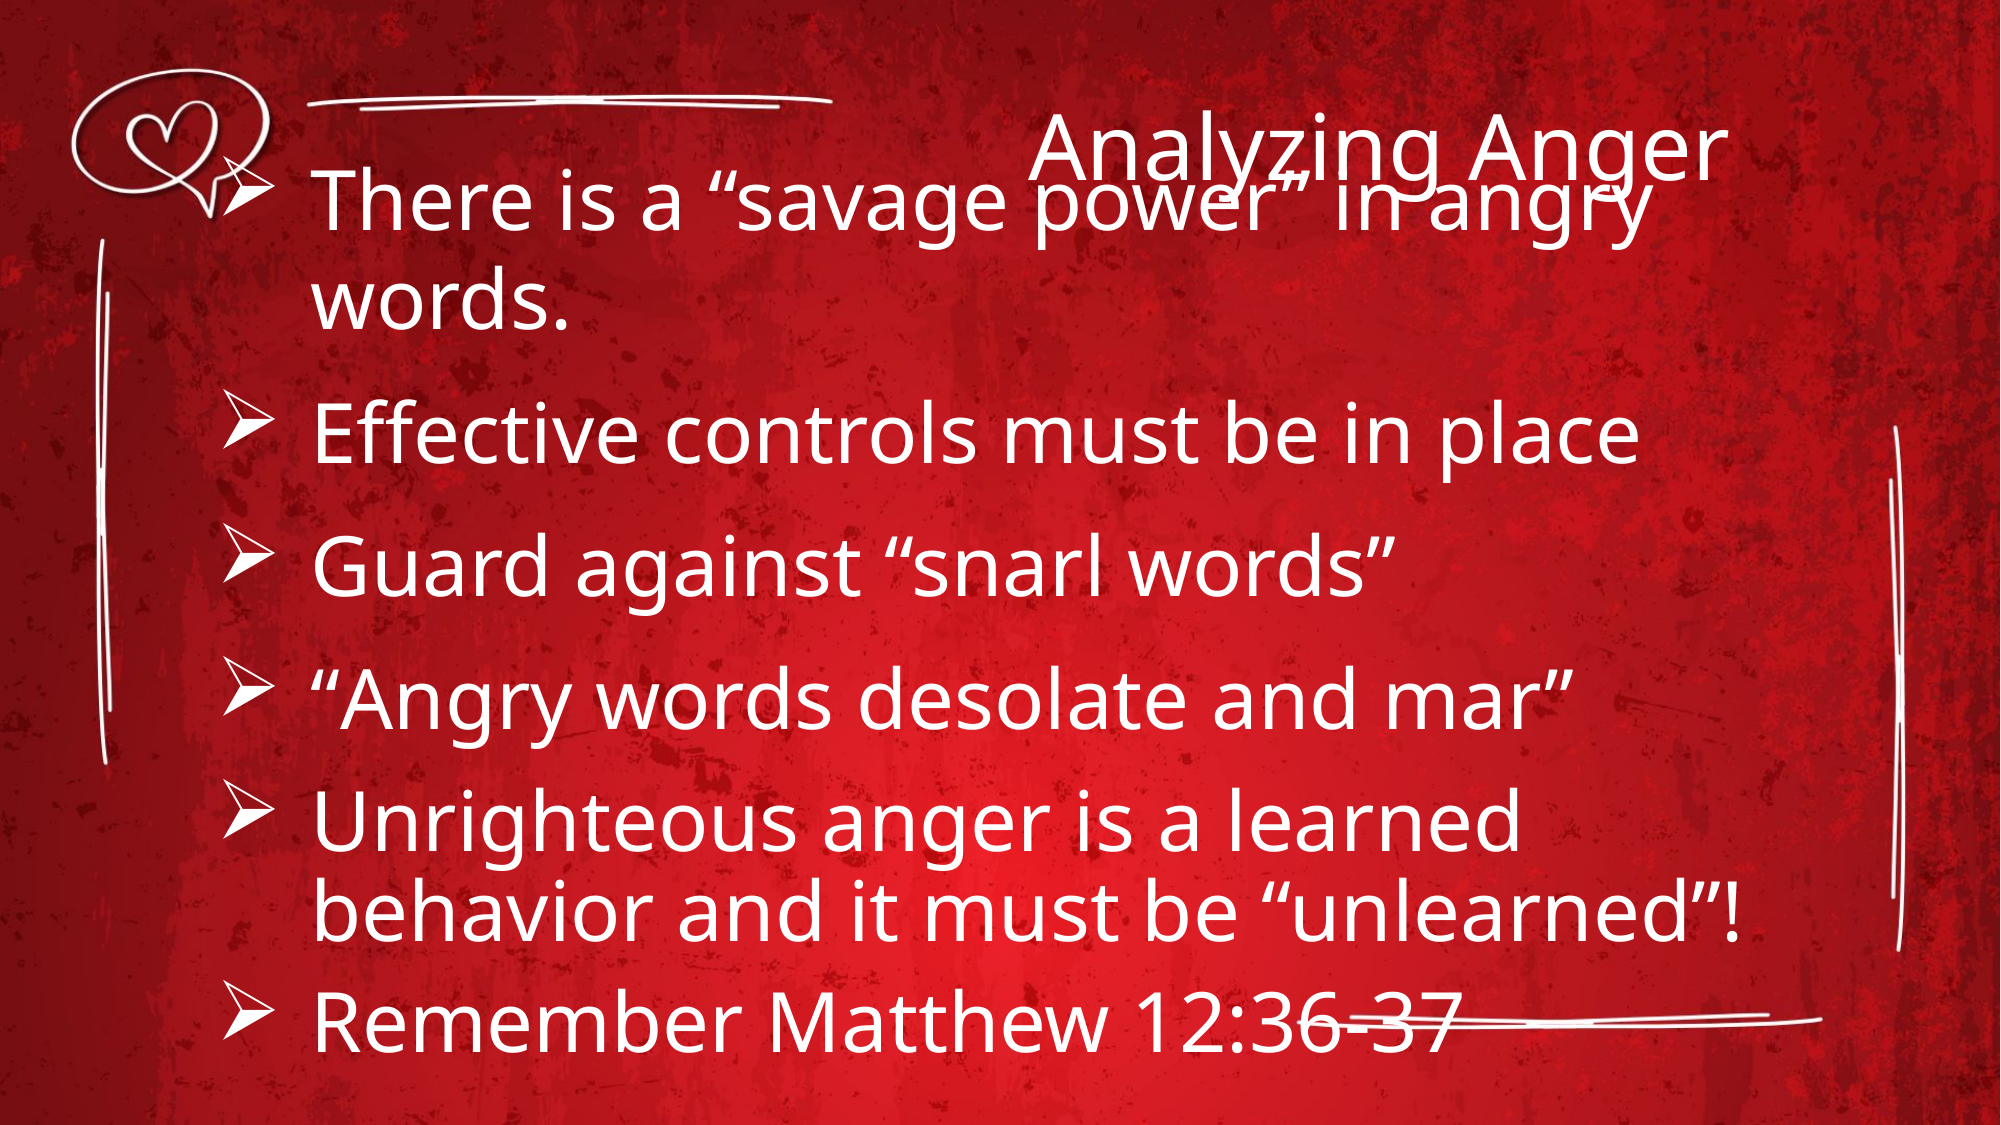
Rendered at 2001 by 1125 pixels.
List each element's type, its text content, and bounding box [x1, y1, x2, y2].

title Analyzing Anger [302, 65, 1747, 208]
list There is a “savage power” in angry words. Effective controls must be in place Guard against “snarl words” “Angry words desolate and mar” Unrighteous anger is a learned behavior and it must be “unlearned”! Remember Matthew 12:36-37 [201, 175, 1839, 1042]
picture [0, 0, 2001, 1125]
